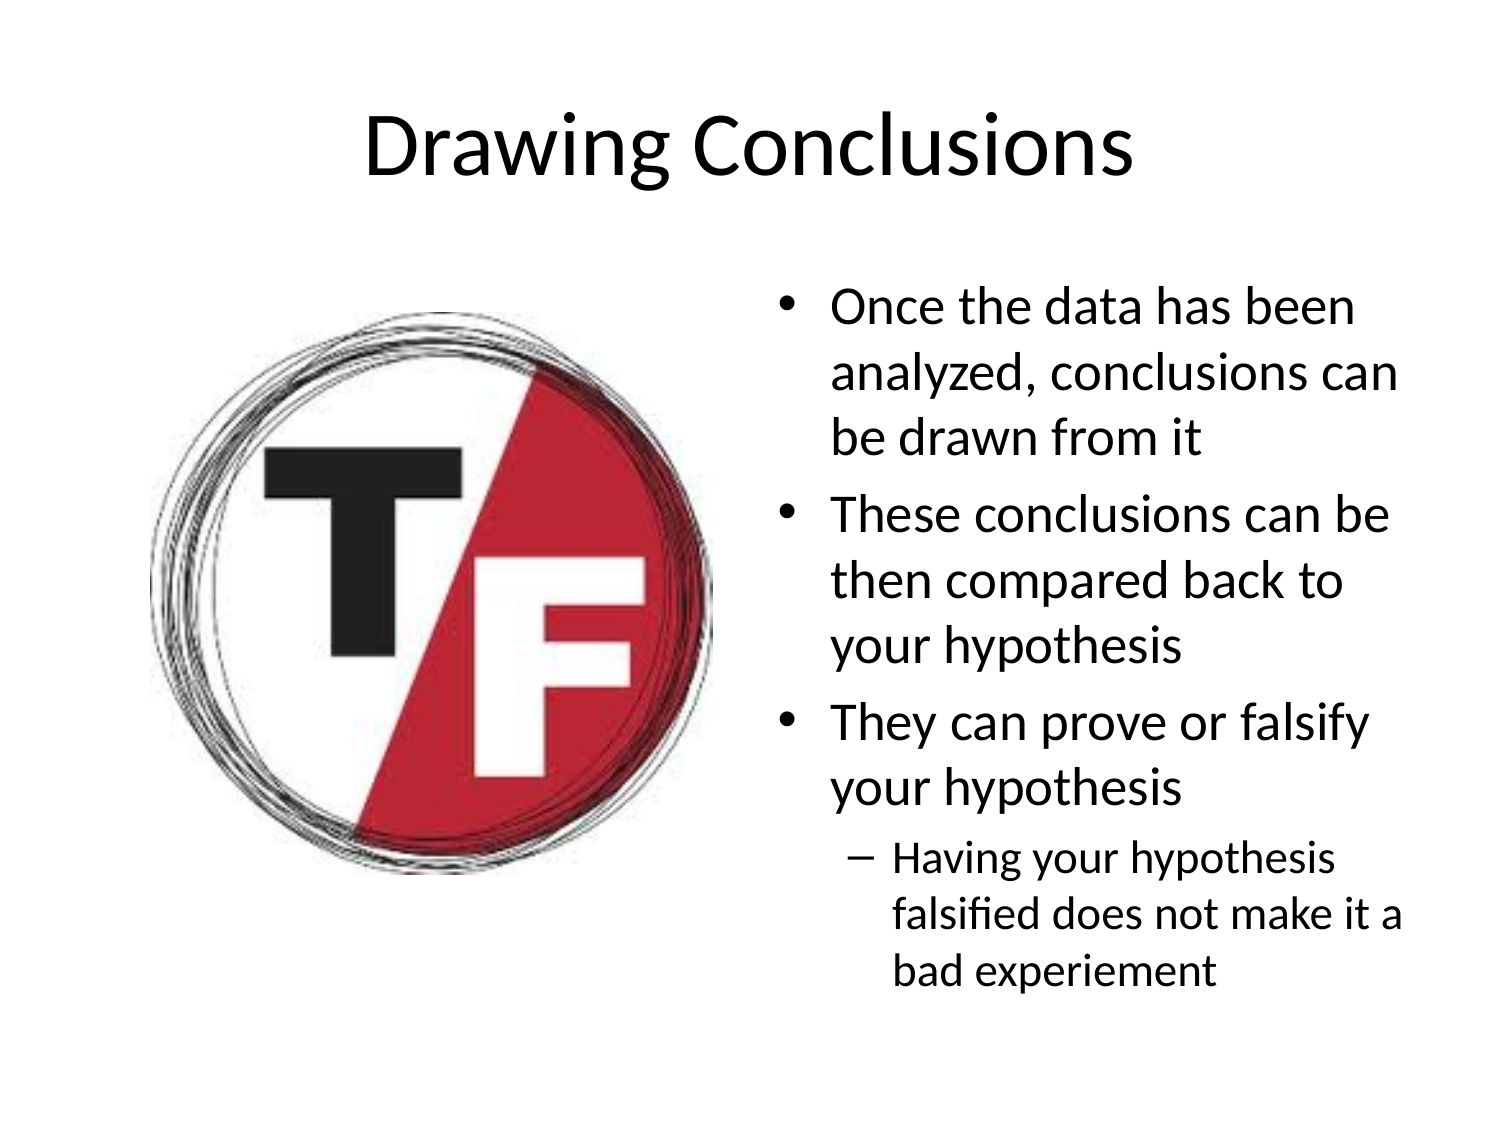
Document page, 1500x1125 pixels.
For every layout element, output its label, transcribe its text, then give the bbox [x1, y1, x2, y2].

list Once the data has been analyzed, conclusions can be drawn from it These conclusions can be then compared back to your hypothesis They can prove or falsify your hypothesis Having your hypothesis falsified does not make it a bad experiement [762, 262, 1426, 1006]
title Drawing Conclusions [74, 44, 1426, 233]
picture [149, 312, 713, 876]
